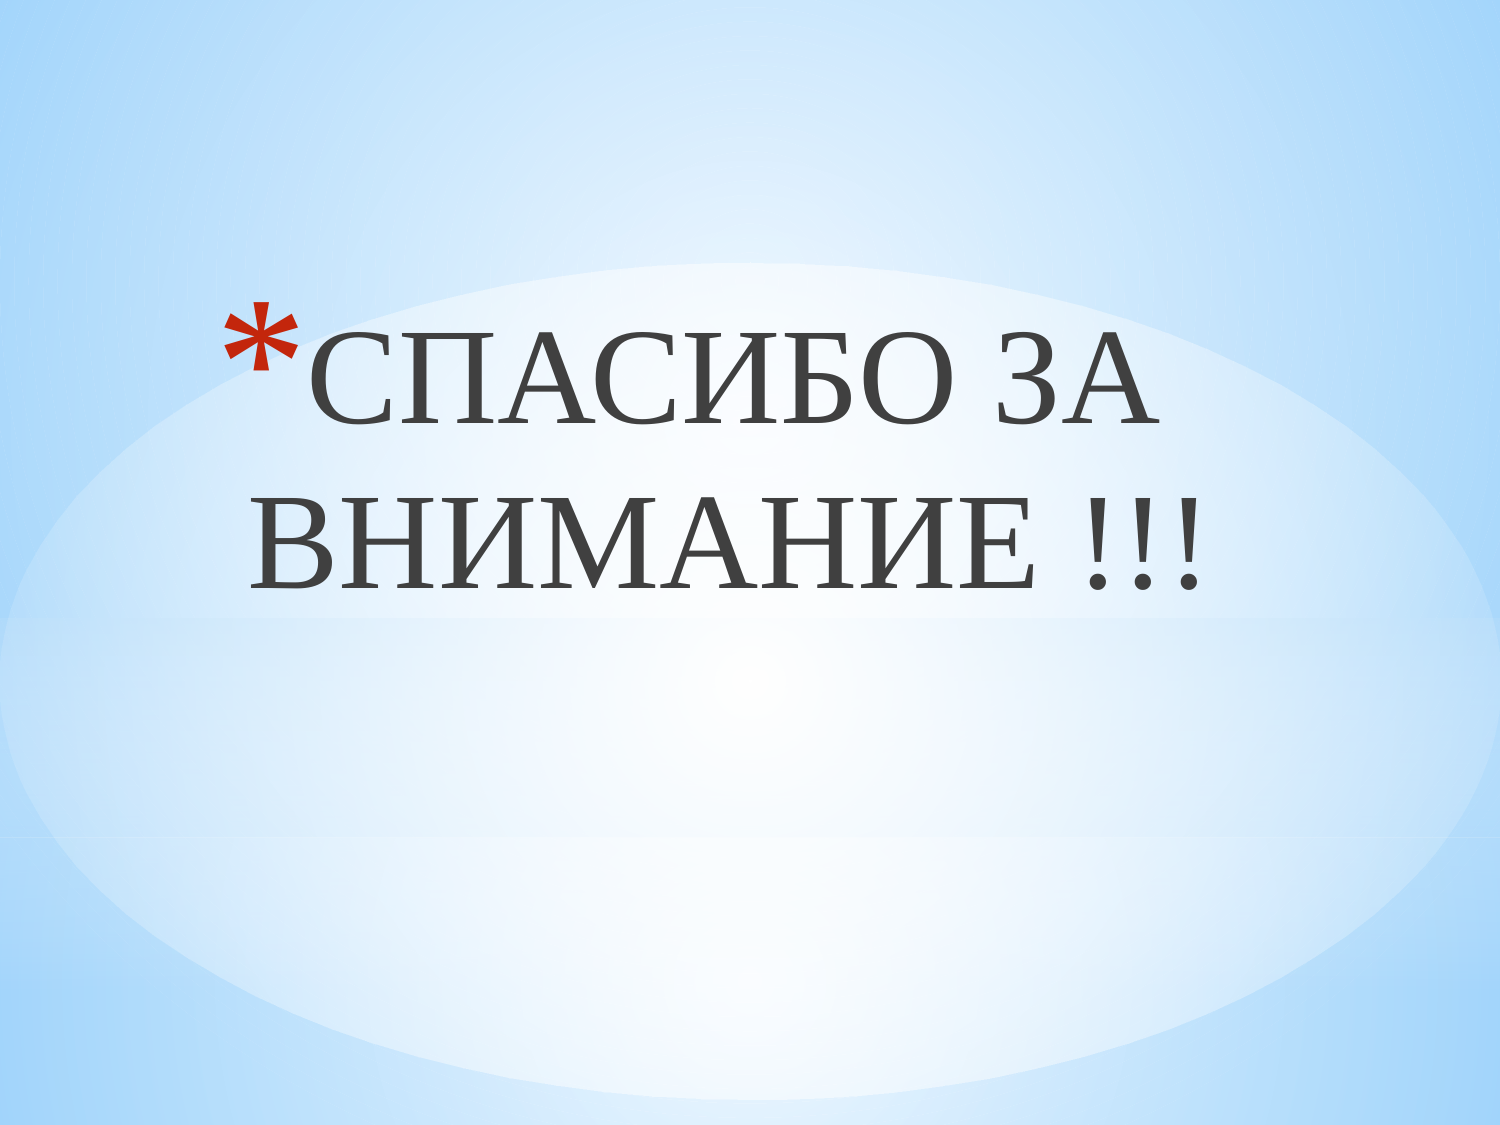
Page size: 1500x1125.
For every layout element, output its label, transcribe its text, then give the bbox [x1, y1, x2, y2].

list СПАСИБО ЗА ВНИМАНИЕ !!! [194, 278, 1245, 849]
